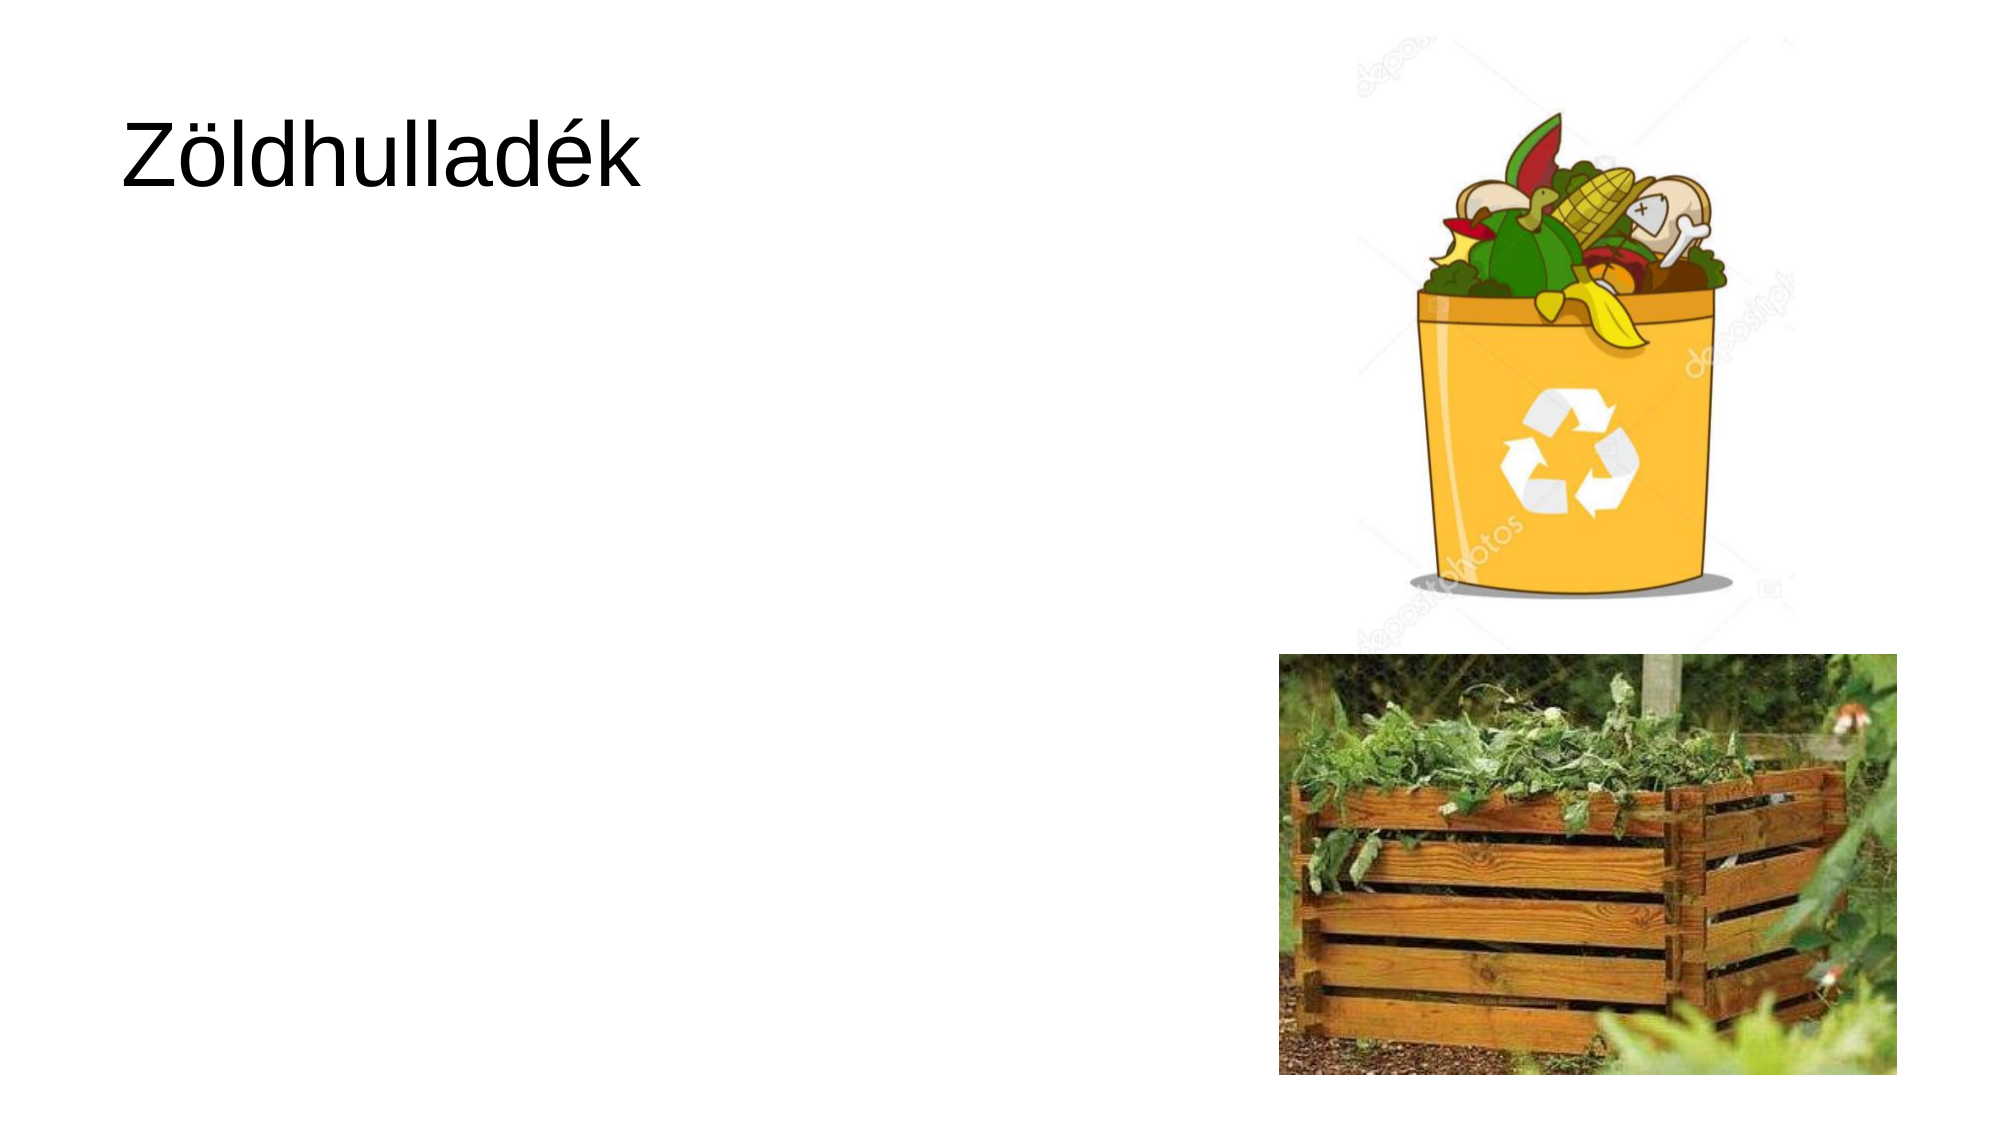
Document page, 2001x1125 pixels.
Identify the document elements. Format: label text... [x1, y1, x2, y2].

title Zöldhulladék [106, 19, 948, 295]
picture [1279, 36, 1897, 1075]
